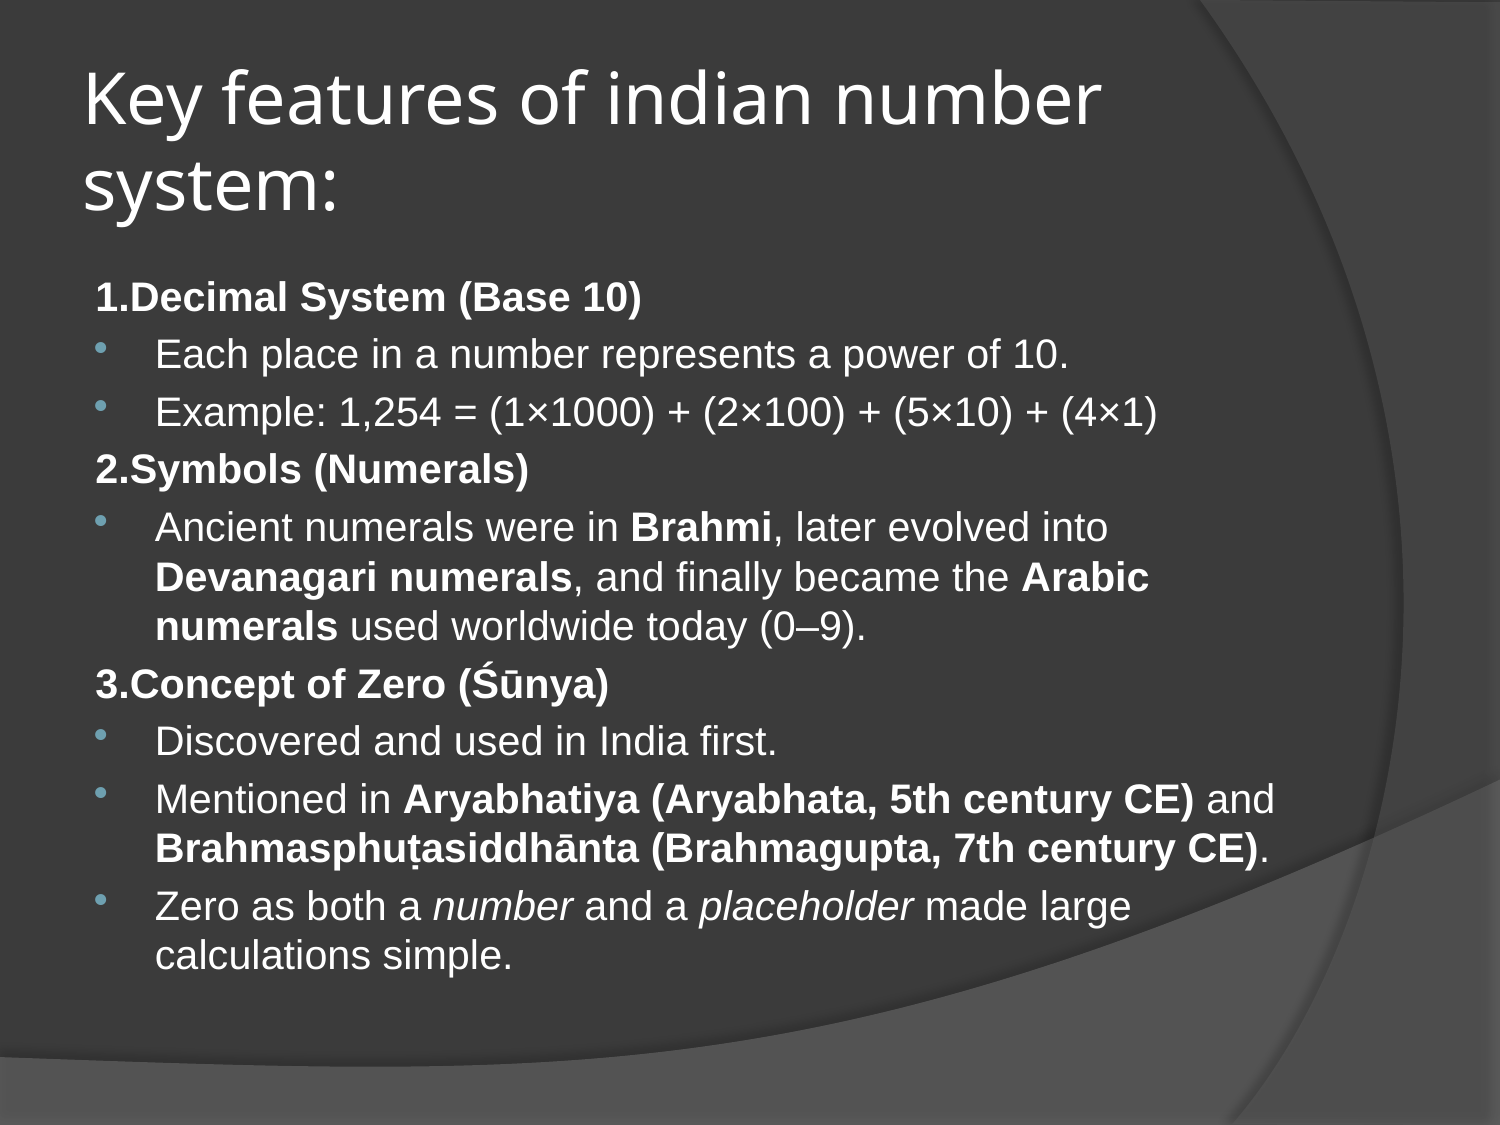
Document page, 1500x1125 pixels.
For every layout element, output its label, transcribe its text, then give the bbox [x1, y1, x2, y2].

list 1.Decimal System (Base 10) Each place in a number represents a power of 10. Example: 1,254 = (1×1000) + (2×100) + (5×10) + (4×1) 2.Symbols (Numerals) Ancient numerals were in Brahmi, later evolved into Devanagari numerals, and finally became the Arabic numerals used worldwide today (0–9). 3.Concept of Zero (Śūnya) Discovered and used in India first. Mentioned in Aryabhatiya (Aryabhata, 5th century CE) and Brahmasphuṭasiddhānta (Brahmagupta, 7th century CE). Zero as both a number and a placeholder made large calculations simple. [75, 262, 1300, 1005]
title Key features of indian number system: [75, 45, 1300, 233]
